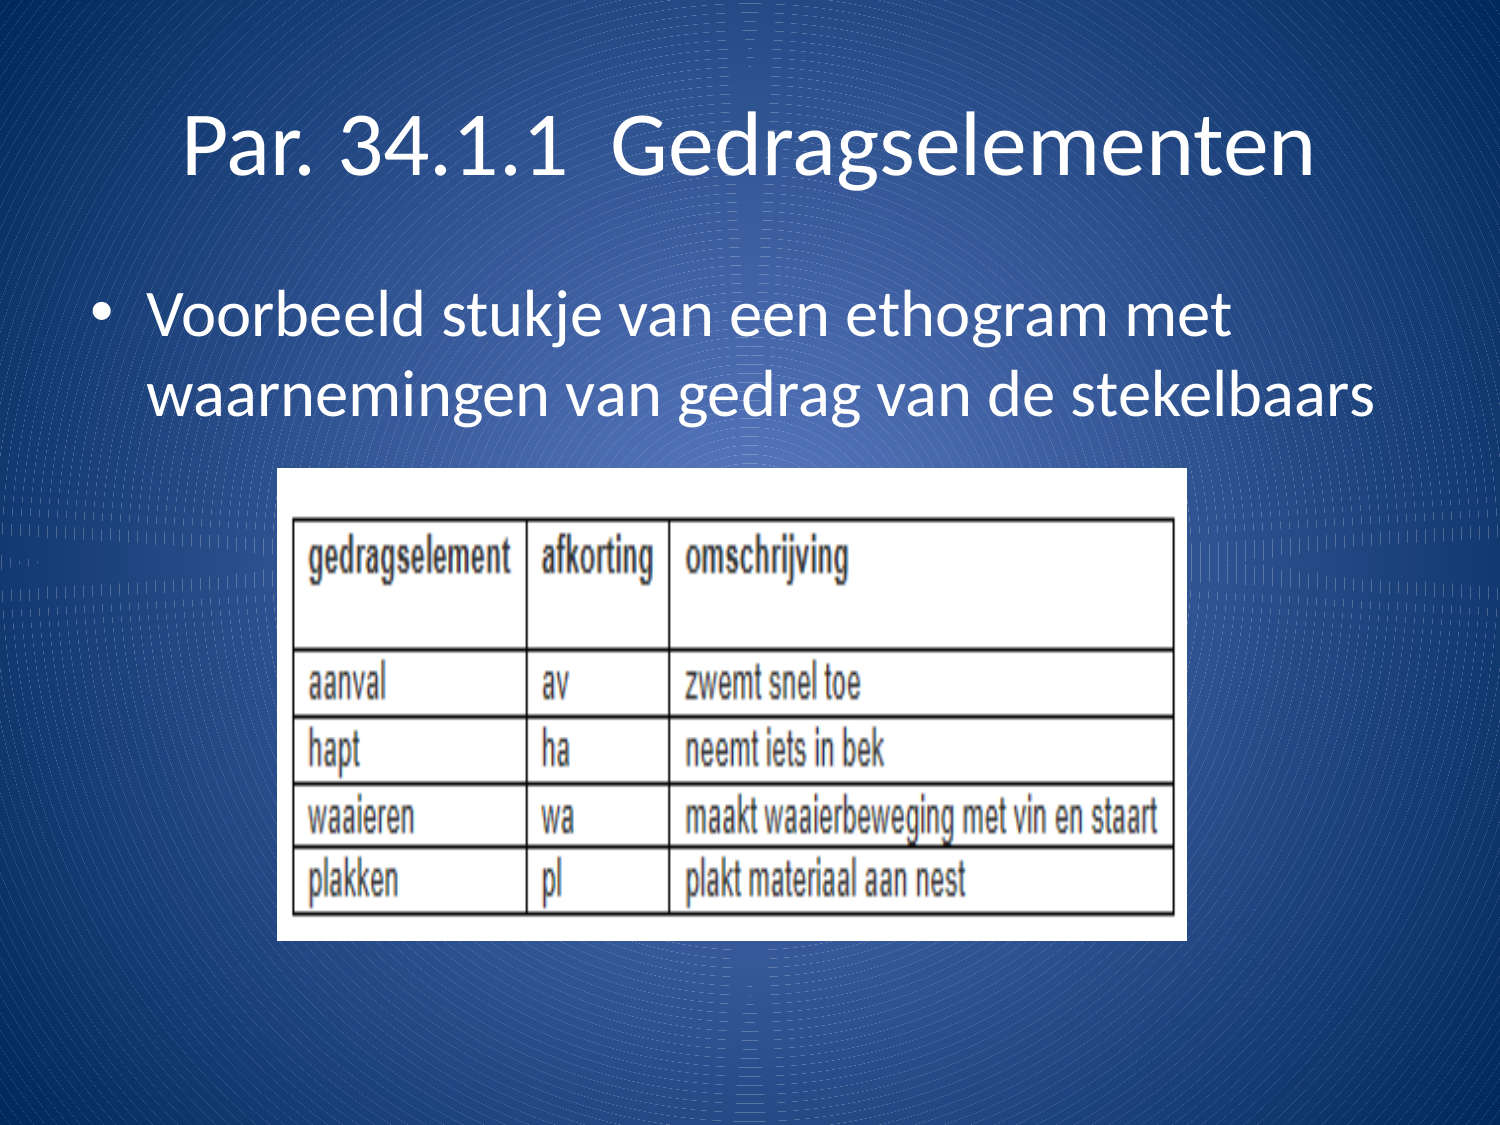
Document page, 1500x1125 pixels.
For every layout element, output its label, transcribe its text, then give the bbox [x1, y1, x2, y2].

title Par. 34.1.1 Gedragselementen [75, 45, 1425, 233]
list Voorbeeld stukje van een ethogram met waarnemingen van gedrag van de stekelbaars [75, 262, 1425, 1005]
picture [277, 468, 1188, 941]
